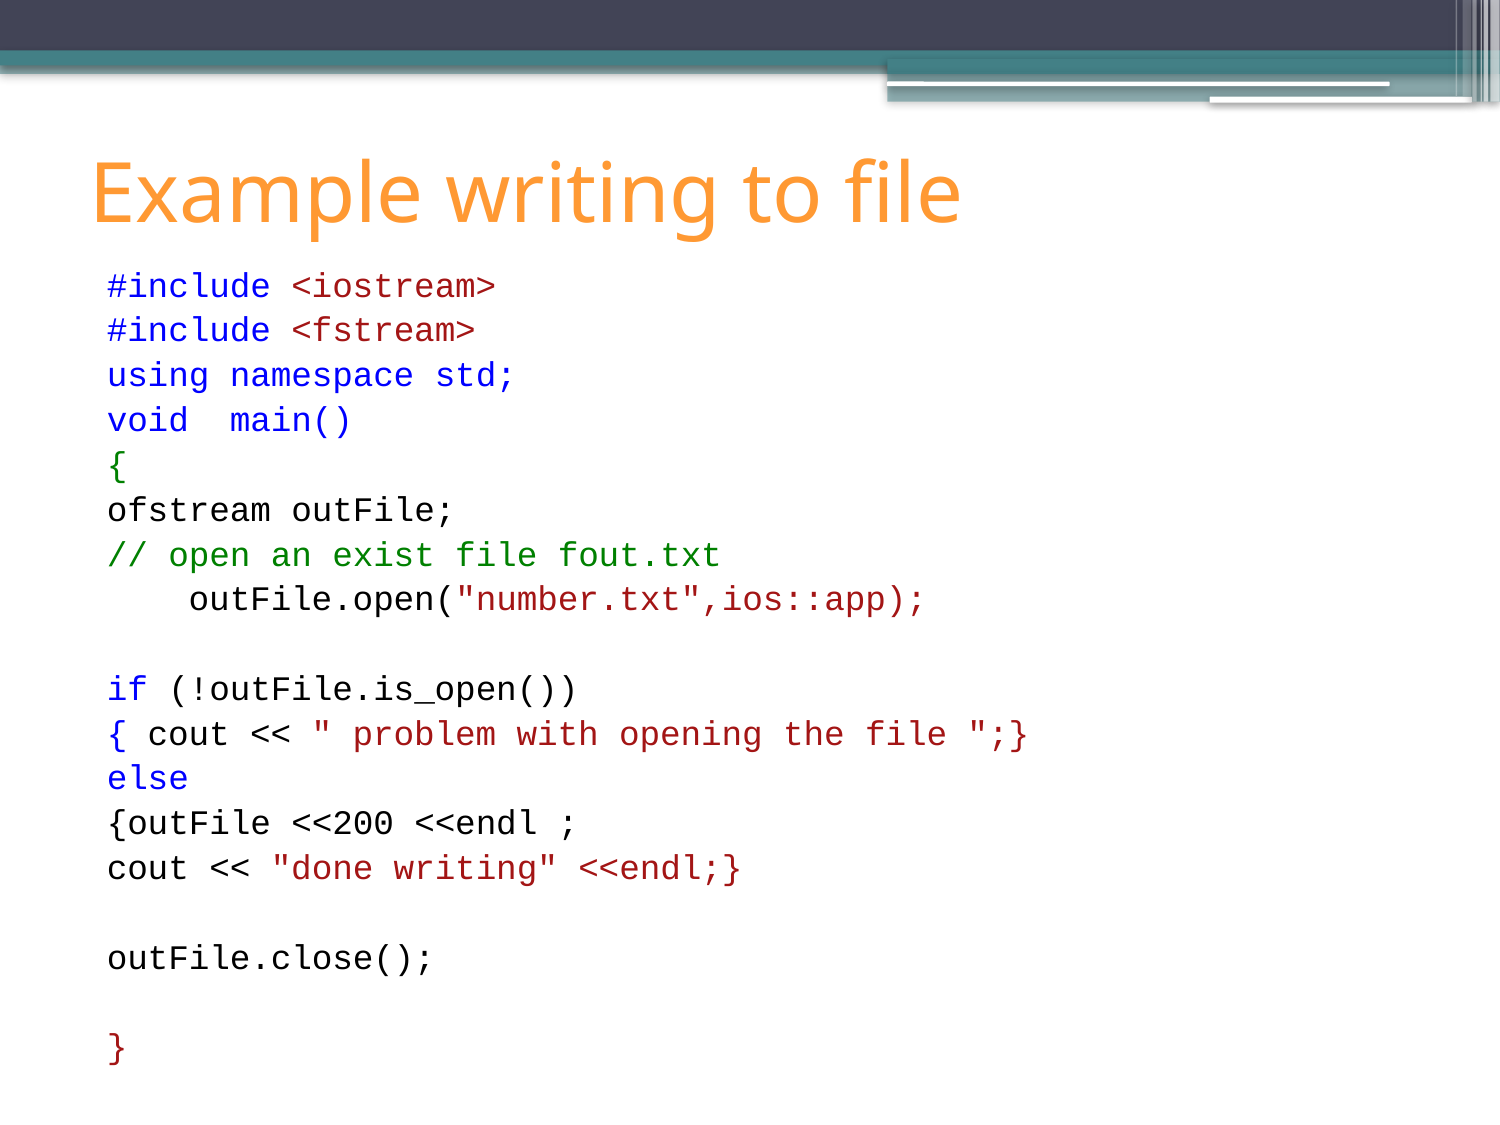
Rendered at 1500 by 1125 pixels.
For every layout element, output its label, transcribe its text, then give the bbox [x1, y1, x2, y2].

title Example writing to file [53, 101, 1404, 277]
list #include <iostream> #include <fstream> using namespace std; void main() { ofstream outFile; // open an exist file fout.txt outFile.open("number.txt",ios::app); if (!outFile.is_open()) { cout << " problem with opening the file ";} else {outFile <<200 <<endl ; cout << "done writing" <<endl;} outFile.close(); } [75, 255, 1425, 1079]
